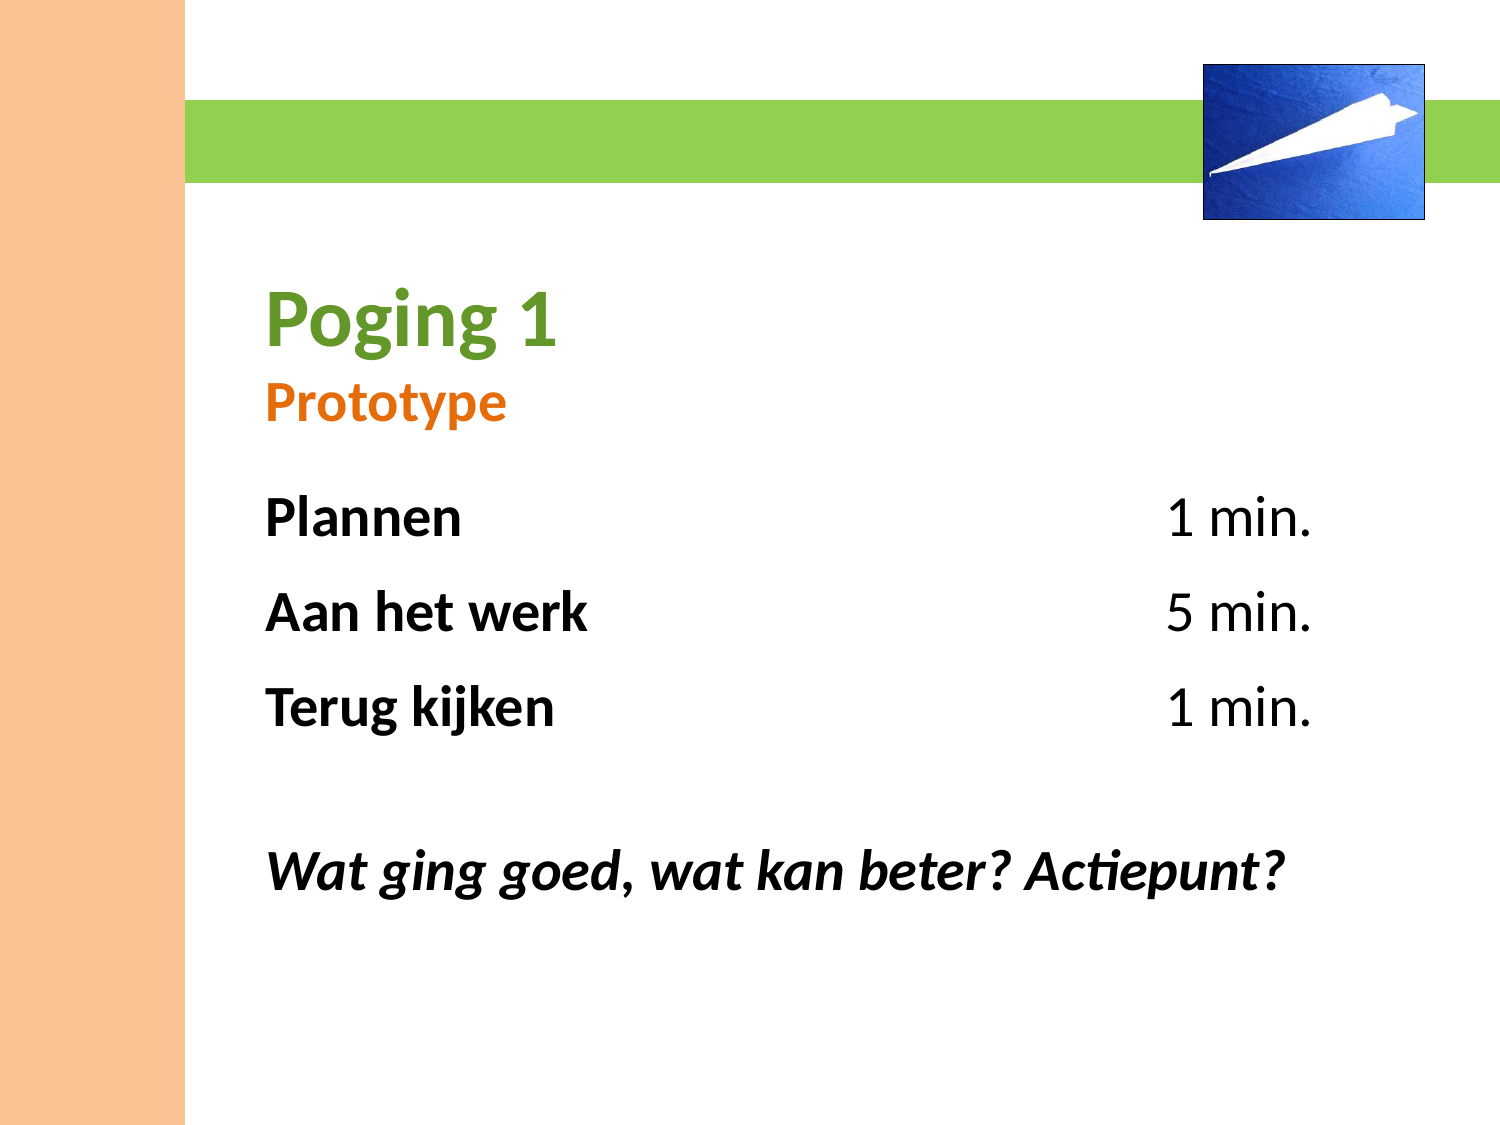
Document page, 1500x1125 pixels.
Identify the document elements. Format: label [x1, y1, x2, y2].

picture [1203, 64, 1425, 220]
text_box [0, 0, 1500, 1125]
